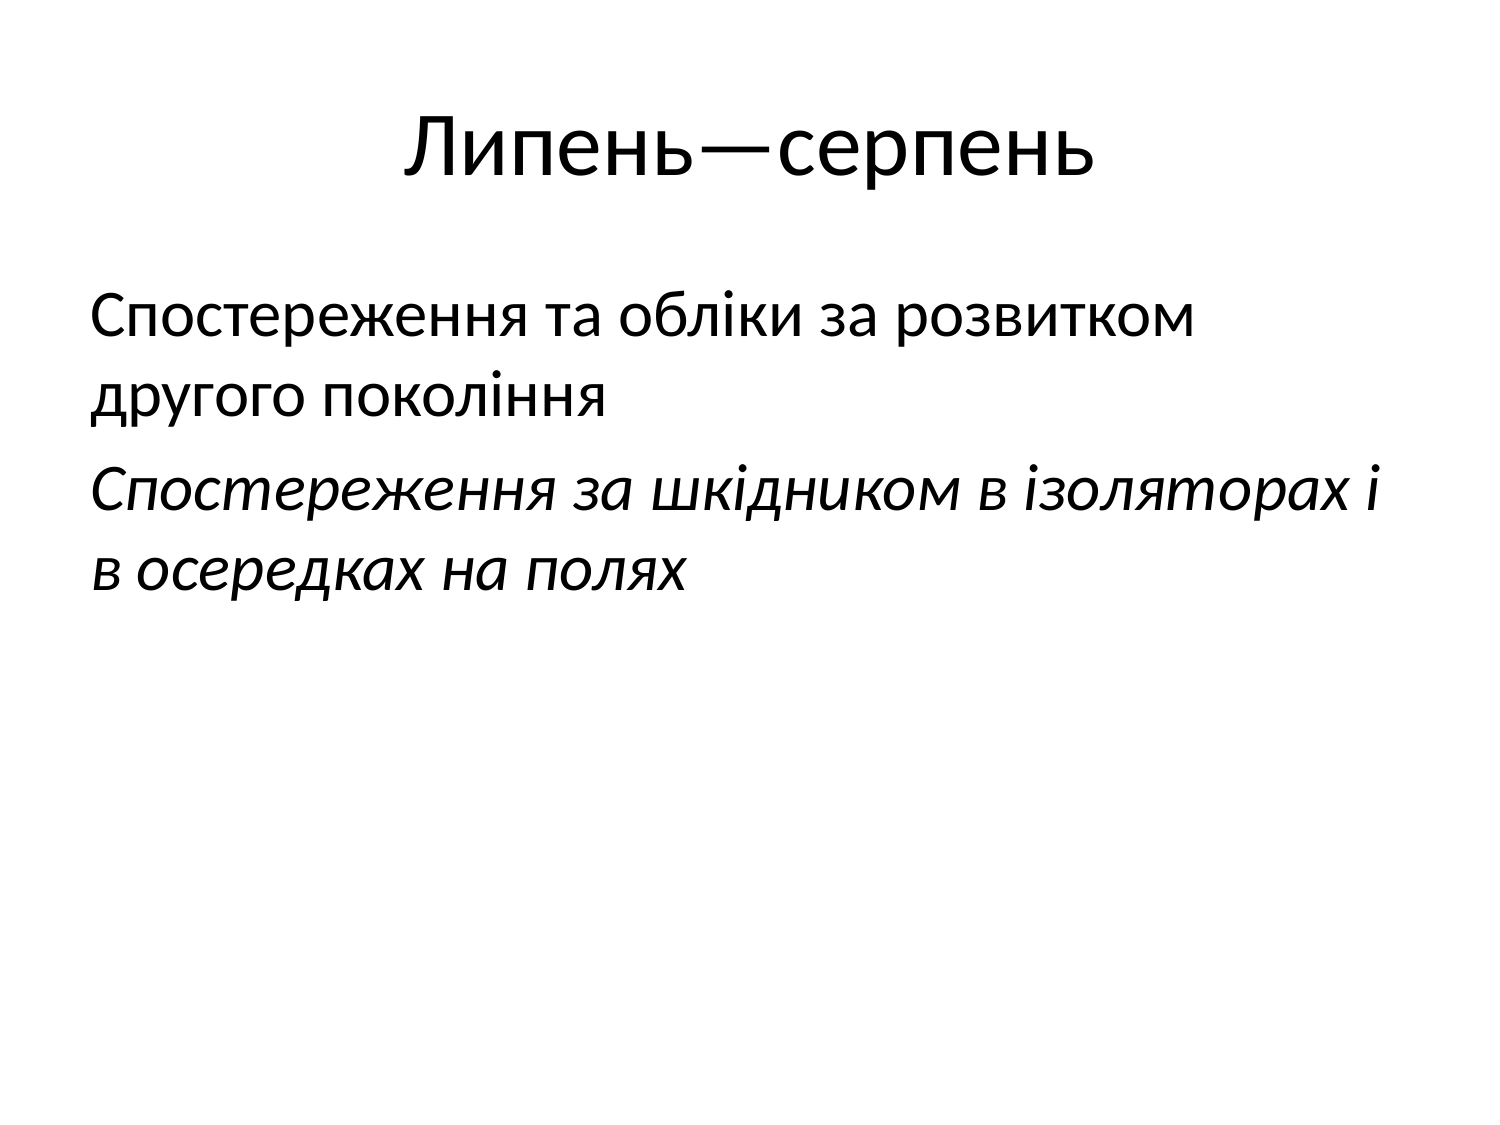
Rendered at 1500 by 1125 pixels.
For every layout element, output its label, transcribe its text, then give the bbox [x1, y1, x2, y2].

list Спостереження та обліки за розвитком другого покоління Спостереження за шкідником в ізоляторах і в осередках на полях [75, 262, 1425, 1005]
title Липень—серпень [75, 45, 1425, 233]
